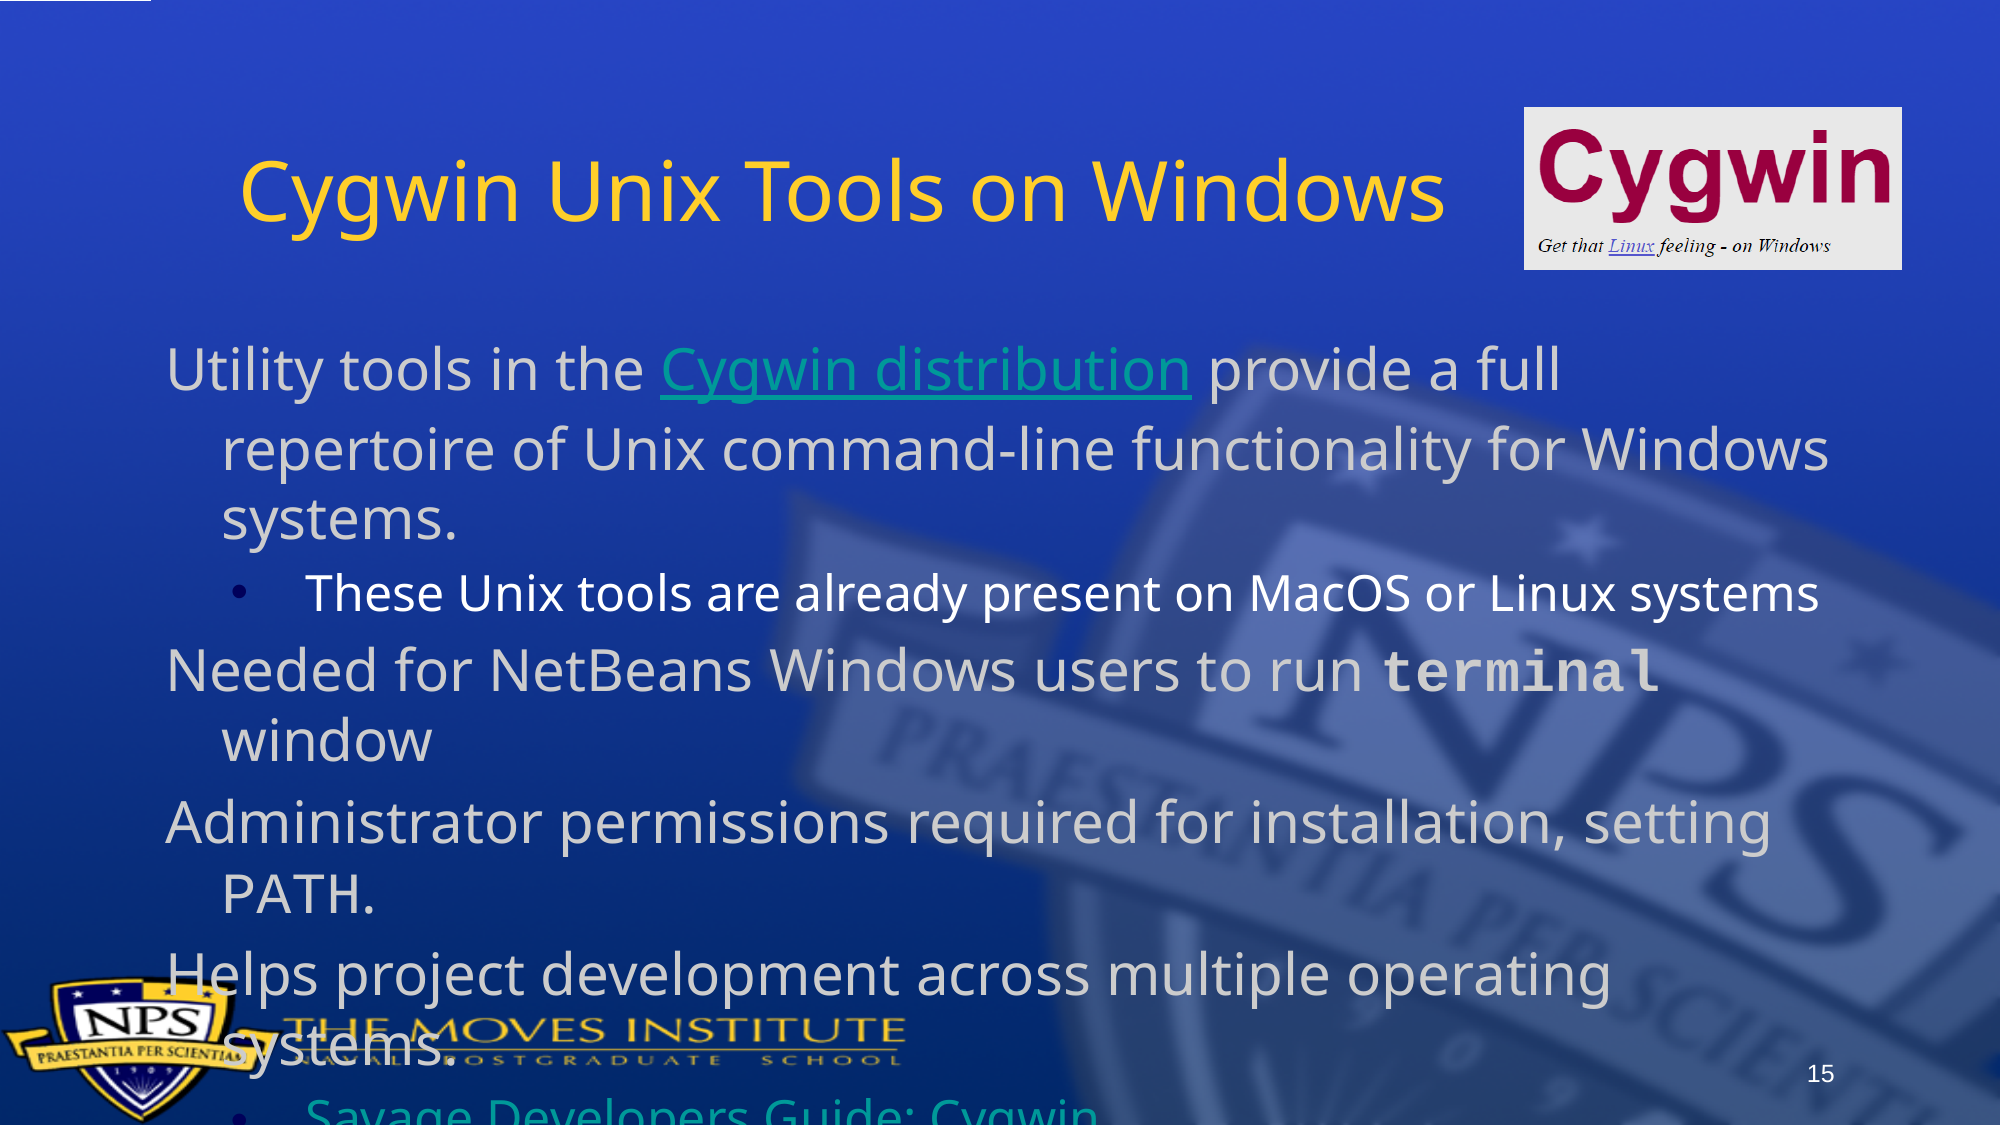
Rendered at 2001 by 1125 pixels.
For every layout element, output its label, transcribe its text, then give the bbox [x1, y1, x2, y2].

title Cygwin Unix Tools on Windows [174, 94, 1513, 283]
list Utility tools in the Cygwin distribution provide a full repertoire of Unix command-line functionality for Windows systems. These Unix tools are already present on MacOS or Linux systems Needed for NetBeans Windows users to run terminal window Administrator permissions required for installation, setting PATH. Helps project development across multiple operating systems. Savage Developers Guide: Cygwin https://savage.nps.edu/Savage/developers.html#Cygwin [150, 324, 1850, 1000]
slide_number 15 [1383, 1042, 1850, 1103]
picture [0, 0, 2000, 1125]
